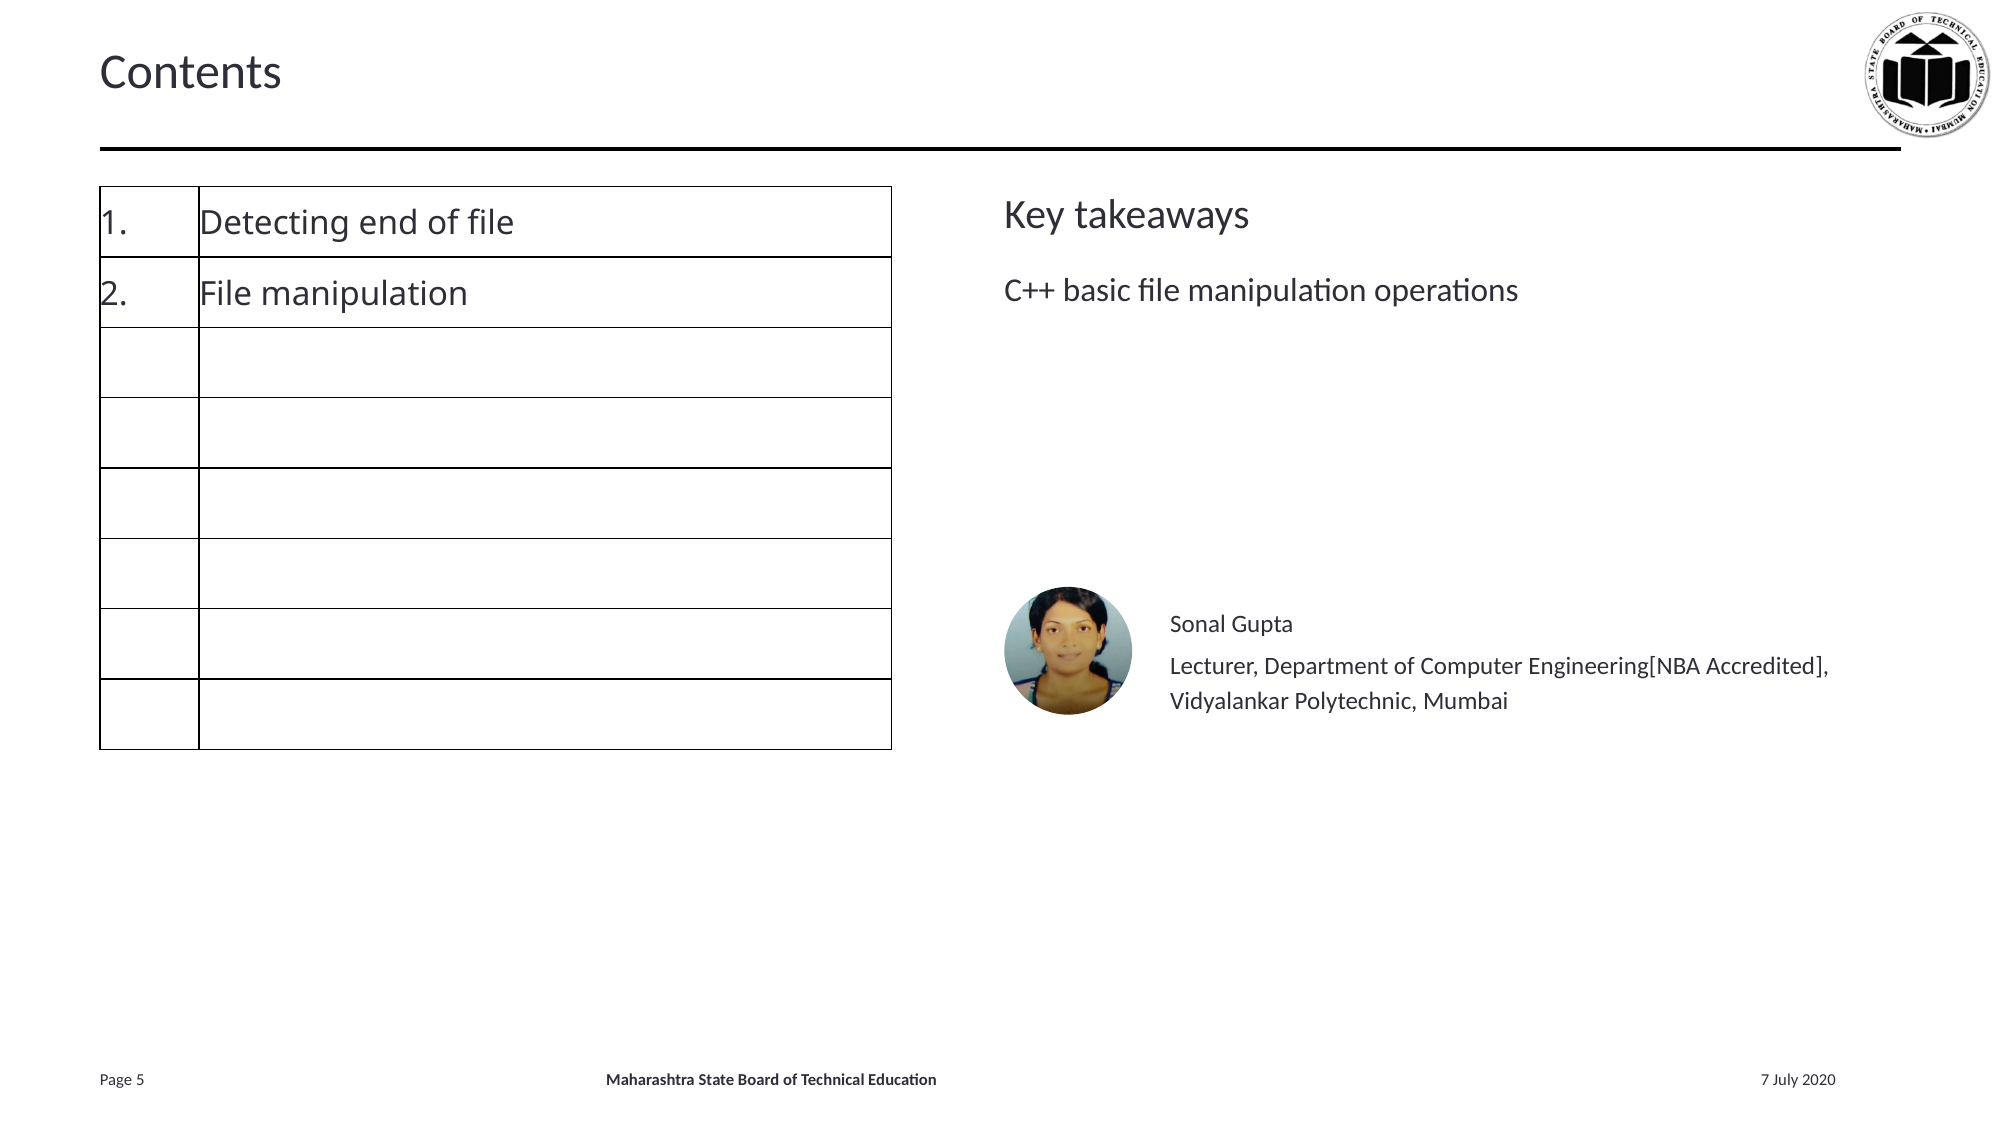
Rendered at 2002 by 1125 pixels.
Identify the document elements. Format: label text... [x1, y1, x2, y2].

table_cell [101, 609, 198, 678]
table_header Detecting end of file [200, 187, 891, 256]
table_cell 2. [101, 258, 198, 327]
list C++ basic file manipulation operations [1004, 268, 1901, 533]
table_cell File manipulation [200, 258, 891, 327]
table_cell [101, 680, 198, 749]
table_cell [101, 398, 198, 467]
table_cell [101, 469, 198, 538]
picture [1004, 586, 1133, 715]
title Contents [100, 48, 1901, 146]
table_cell [200, 680, 891, 749]
table_cell [200, 539, 891, 608]
list Lecturer, Department of Computer Engineering[NBA Accredited], Vidyalankar Polytechnic, Mumbai [1170, 649, 1941, 747]
table_cell [200, 398, 891, 467]
table_cell [200, 328, 891, 397]
list Sonal Gupta [1170, 610, 1677, 641]
table_cell [200, 609, 891, 678]
list Key takeaways [1004, 186, 1901, 248]
table_cell [200, 469, 891, 538]
table_cell [101, 539, 198, 608]
table_cell [101, 328, 198, 397]
table_header 1. [101, 187, 198, 256]
picture [1852, 0, 2001, 149]
